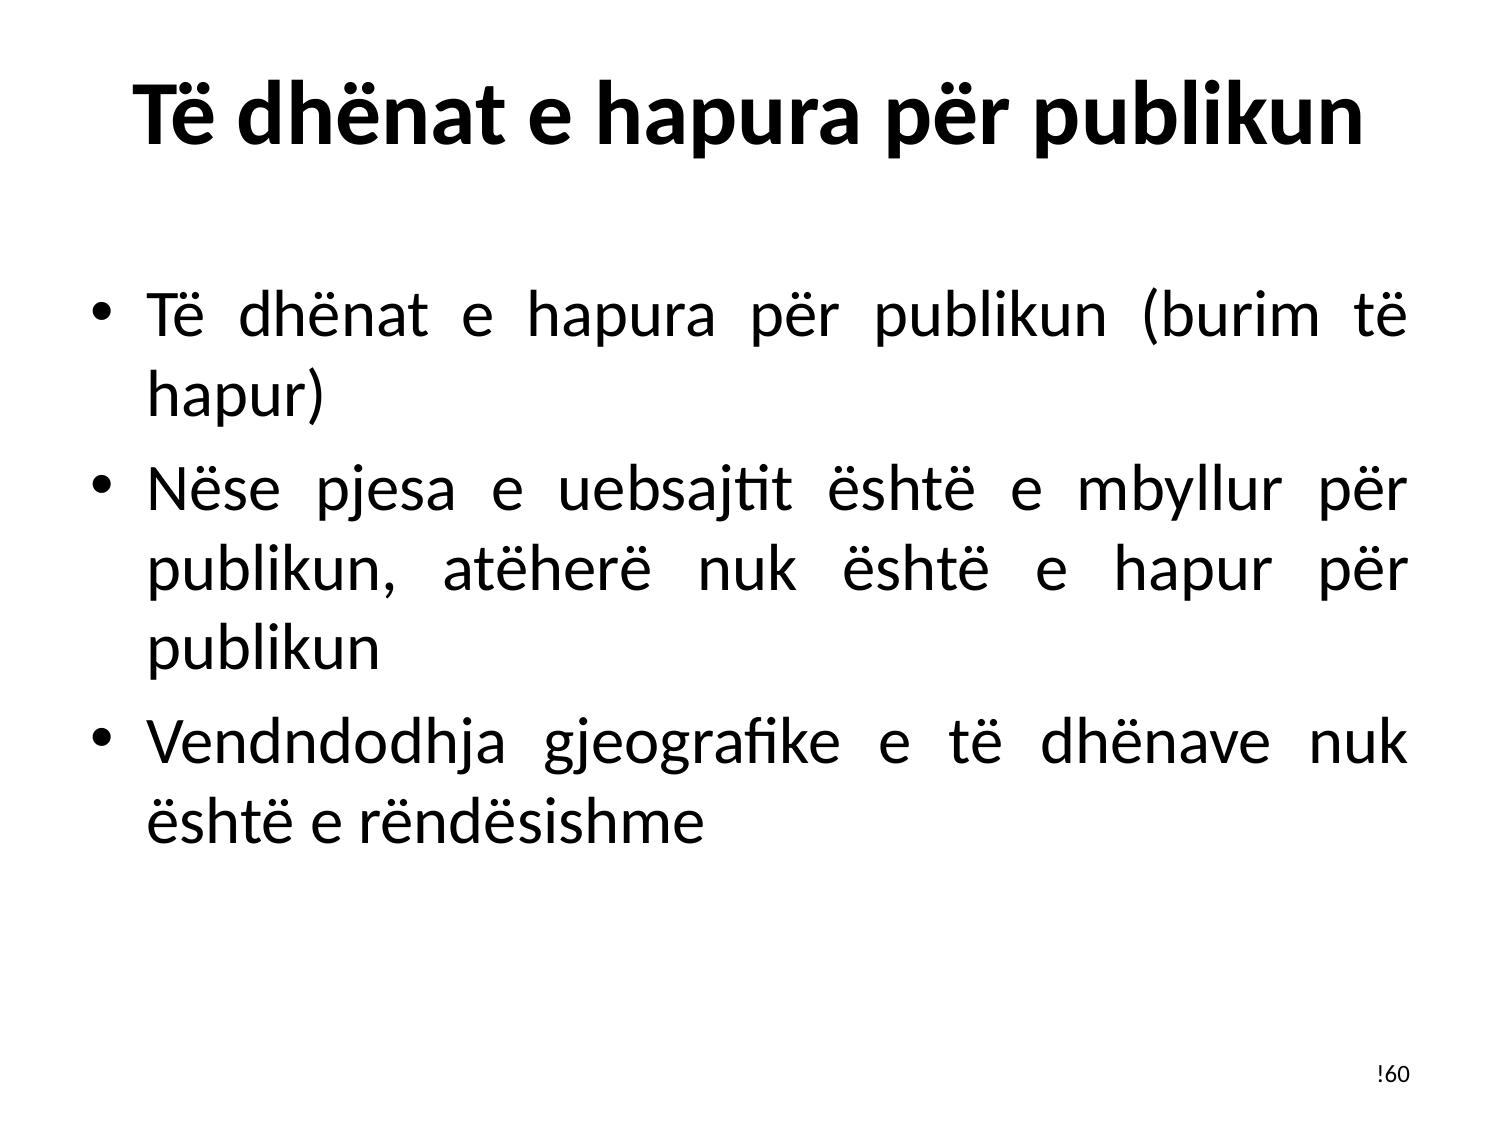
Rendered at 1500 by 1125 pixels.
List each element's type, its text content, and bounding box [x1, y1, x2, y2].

slide_number !60 [1074, 1042, 1425, 1103]
title Të dhënat e hapura për publikun [75, 45, 1425, 233]
list Të dhënat e hapura për publikun (burim të hapur) Nëse pjesa e uebsajtit është e mbyllur për publikun, atëherë nuk është e hapur për publikun Vendndodhja gjeografike e të dhënave nuk është e rëndësishme [75, 262, 1425, 1005]
